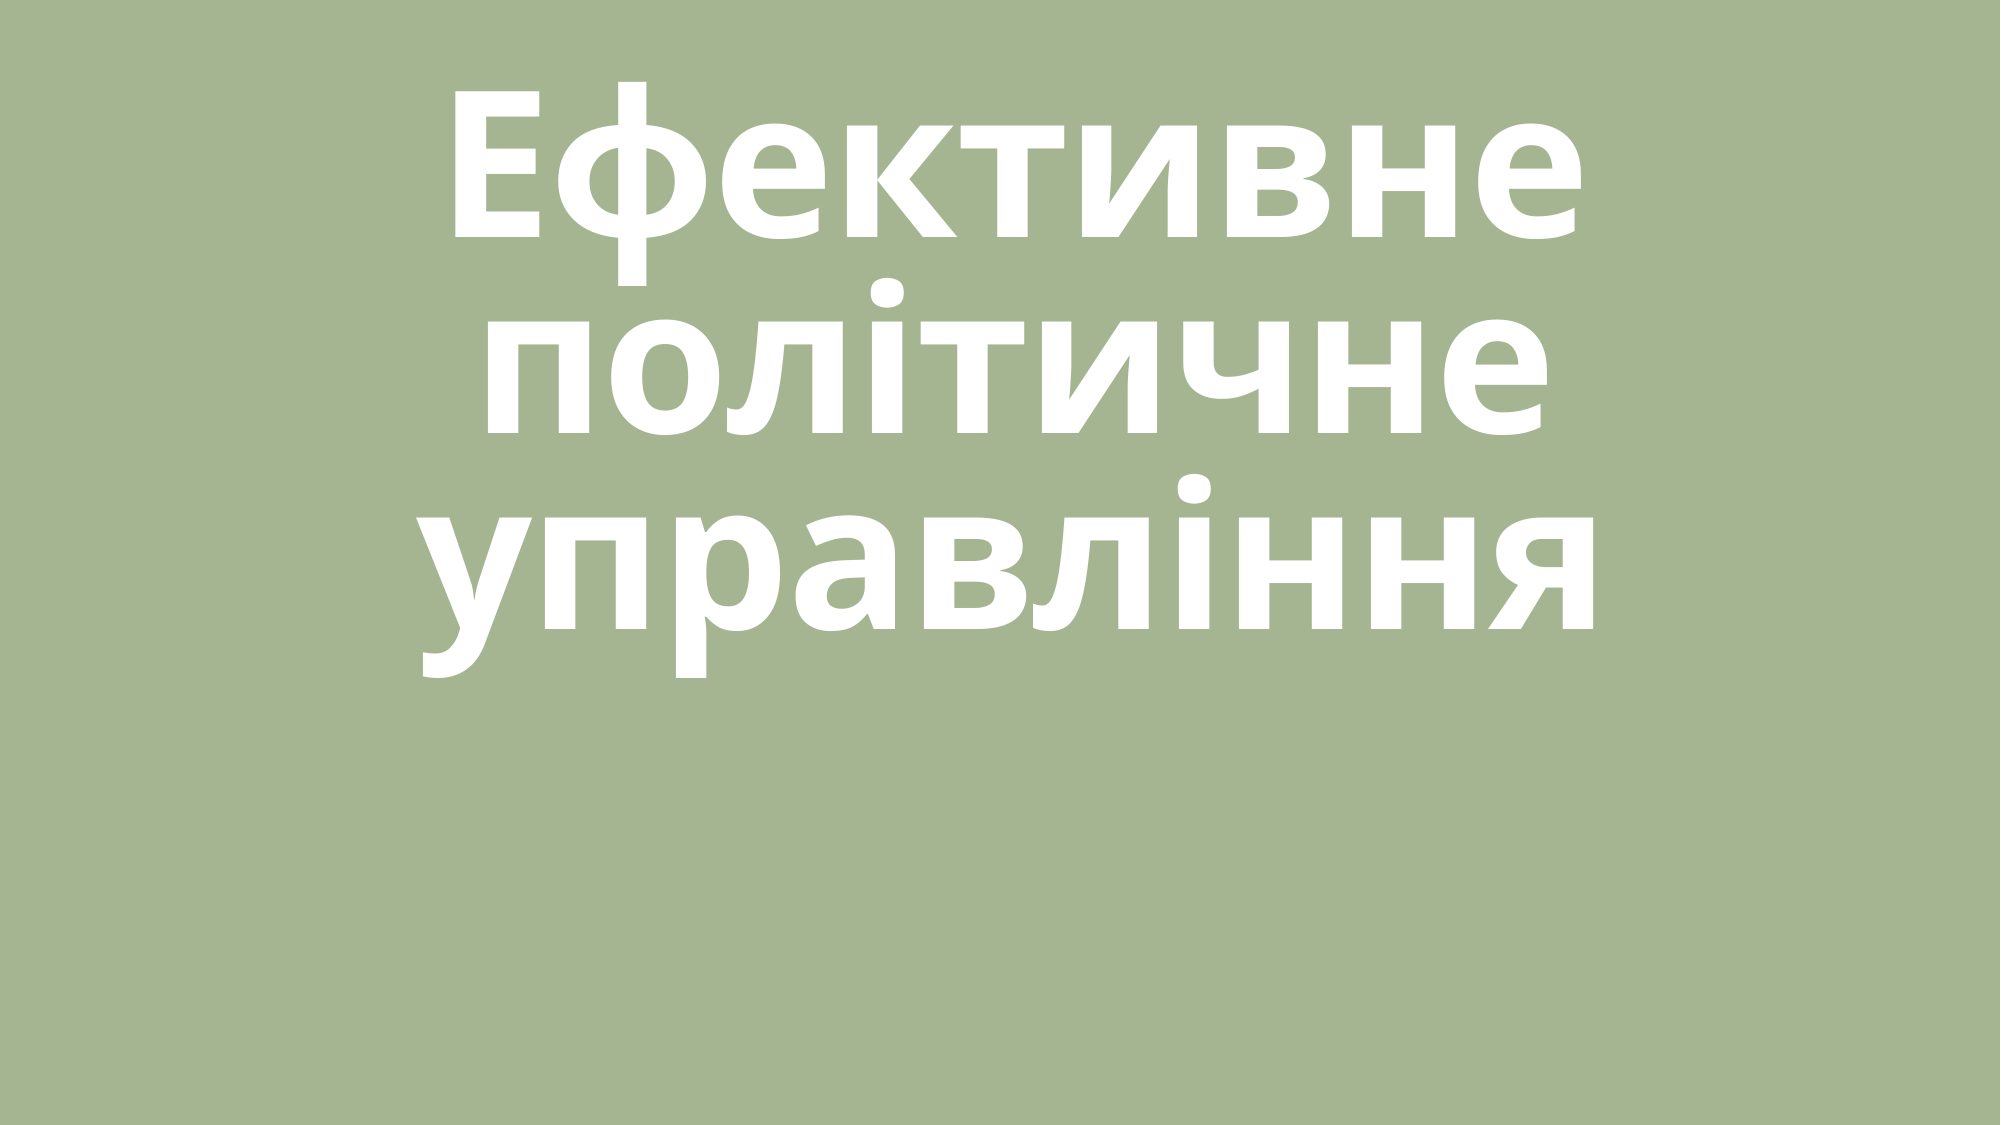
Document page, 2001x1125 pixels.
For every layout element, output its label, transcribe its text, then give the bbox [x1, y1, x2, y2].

title Ефективне політичне управління [98, 126, 1927, 677]
